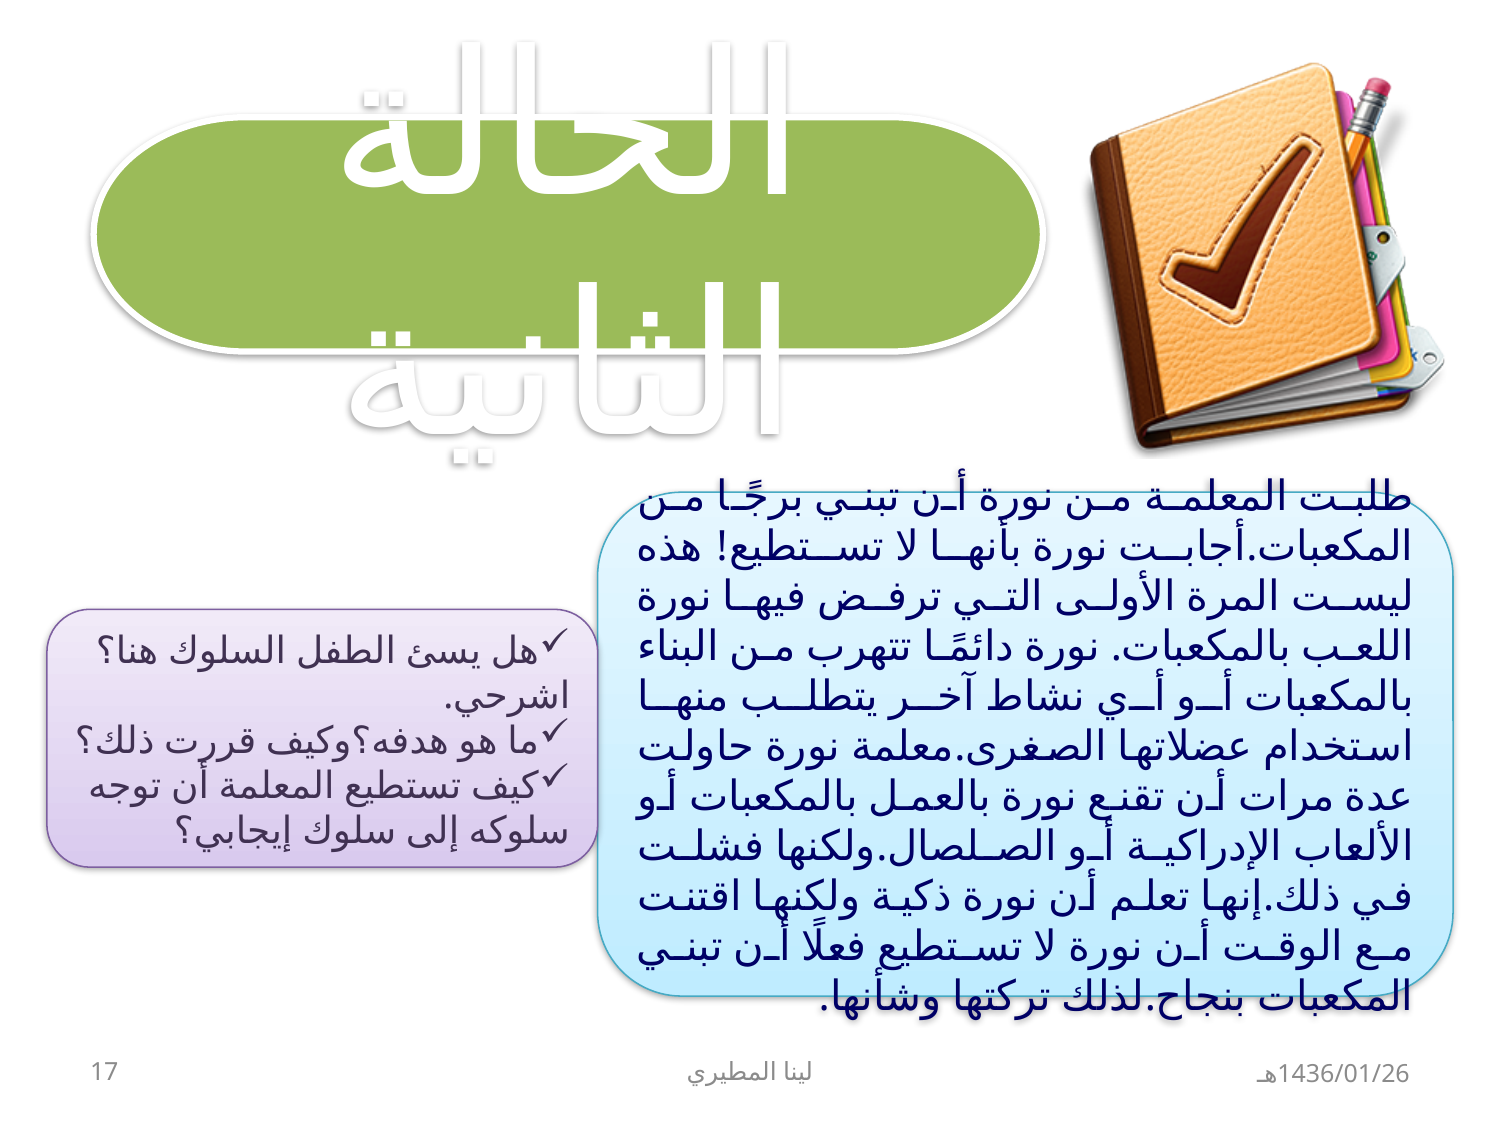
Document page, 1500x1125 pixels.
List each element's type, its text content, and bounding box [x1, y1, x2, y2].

picture [1066, 58, 1467, 459]
footer لينا المطيري [512, 1042, 988, 1103]
text_box هل يسئ الطفل السلوك هنا؟اشرحي. ما هو هدفه؟وكيف قررت ذلك؟ كيف تستطيع المعلمة أن توجه سلوكه إلى سلوك إيجابي؟ [46, 608, 599, 868]
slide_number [1074, 1042, 1425, 1103]
text_box طلبت المعلمة من نورة أن تبني برجًا من المكعبات.أجابت نورة بأنها لا تستطيع! هذه ليست المرة الأولى التي ترفض فيها نورة اللعب بالمكعبات. نورة دائمًا تتهرب من البناء بالمكعبات أو أي نشاط آخر يتطلب منها استخدام عضلاتها الصغرى.معلمة نورة حاولت عدة مرات أن تقنع نورة بالعمل بالمكعبات أو الألعاب الإدراكية أو الصلصال.ولكنها فشلت في ذلك.إنها تعلم أن نورة ذكية ولكنها اقتنت مع الوقت أن نورة لا تستطيع فعلًا أن تبني المكعبات بنجاح.لذلك تركتها وشأنها. [596, 491, 1454, 997]
slide_number 17 [75, 1042, 425, 1103]
text_box الحالة الثانية [90, 114, 1047, 355]
